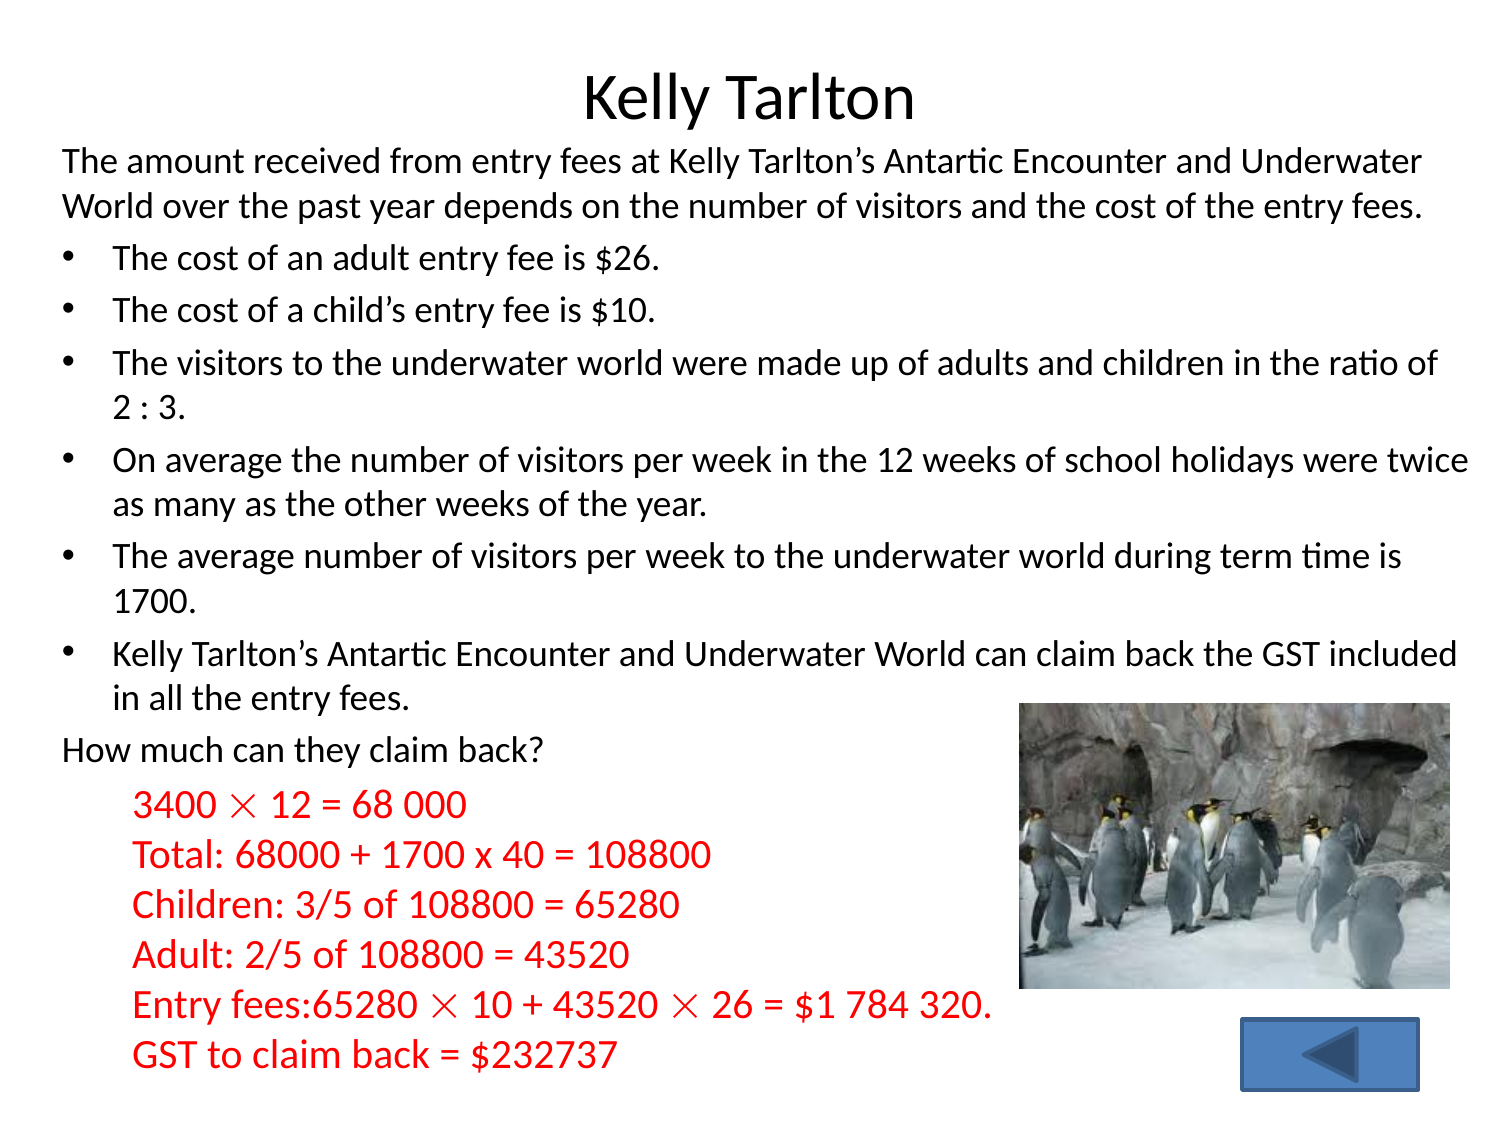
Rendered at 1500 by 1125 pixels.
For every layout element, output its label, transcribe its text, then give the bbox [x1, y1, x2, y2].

text_box 3400  12 = 68 000 Total: 68000 + 1700 x 40 = 108800 Children: 3/5 of 108800 = 65280 Adult: 2/5 of 108800 = 43520 Entry fees:65280  10 + 43520  26 = $1 784 320. GST to claim back = $232737 [117, 769, 1407, 1085]
text_box [1240, 1017, 1420, 1092]
picture [1019, 702, 1450, 990]
list The amount received from entry fees at Kelly Tarlton’s Antartic Encounter and Underwater World over the past year depends on the number of visitors and the cost of the entry fees. The cost of an adult entry fee is $26. The cost of a child’s entry fee is $10. The visitors to the underwater world were made up of adults and children in the ratio of 2 : 3. On average the number of visitors per week in the 12 weeks of school holidays were twice as many as the other weeks of the year. The average number of visitors per week to the underwater world during term time is 1700. Kelly Tarlton’s Antartic Encounter and Underwater World can claim back the GST included in all the entry fees. How much can they claim back? [46, 128, 1500, 786]
title Kelly Tarlton [75, 45, 1425, 128]
